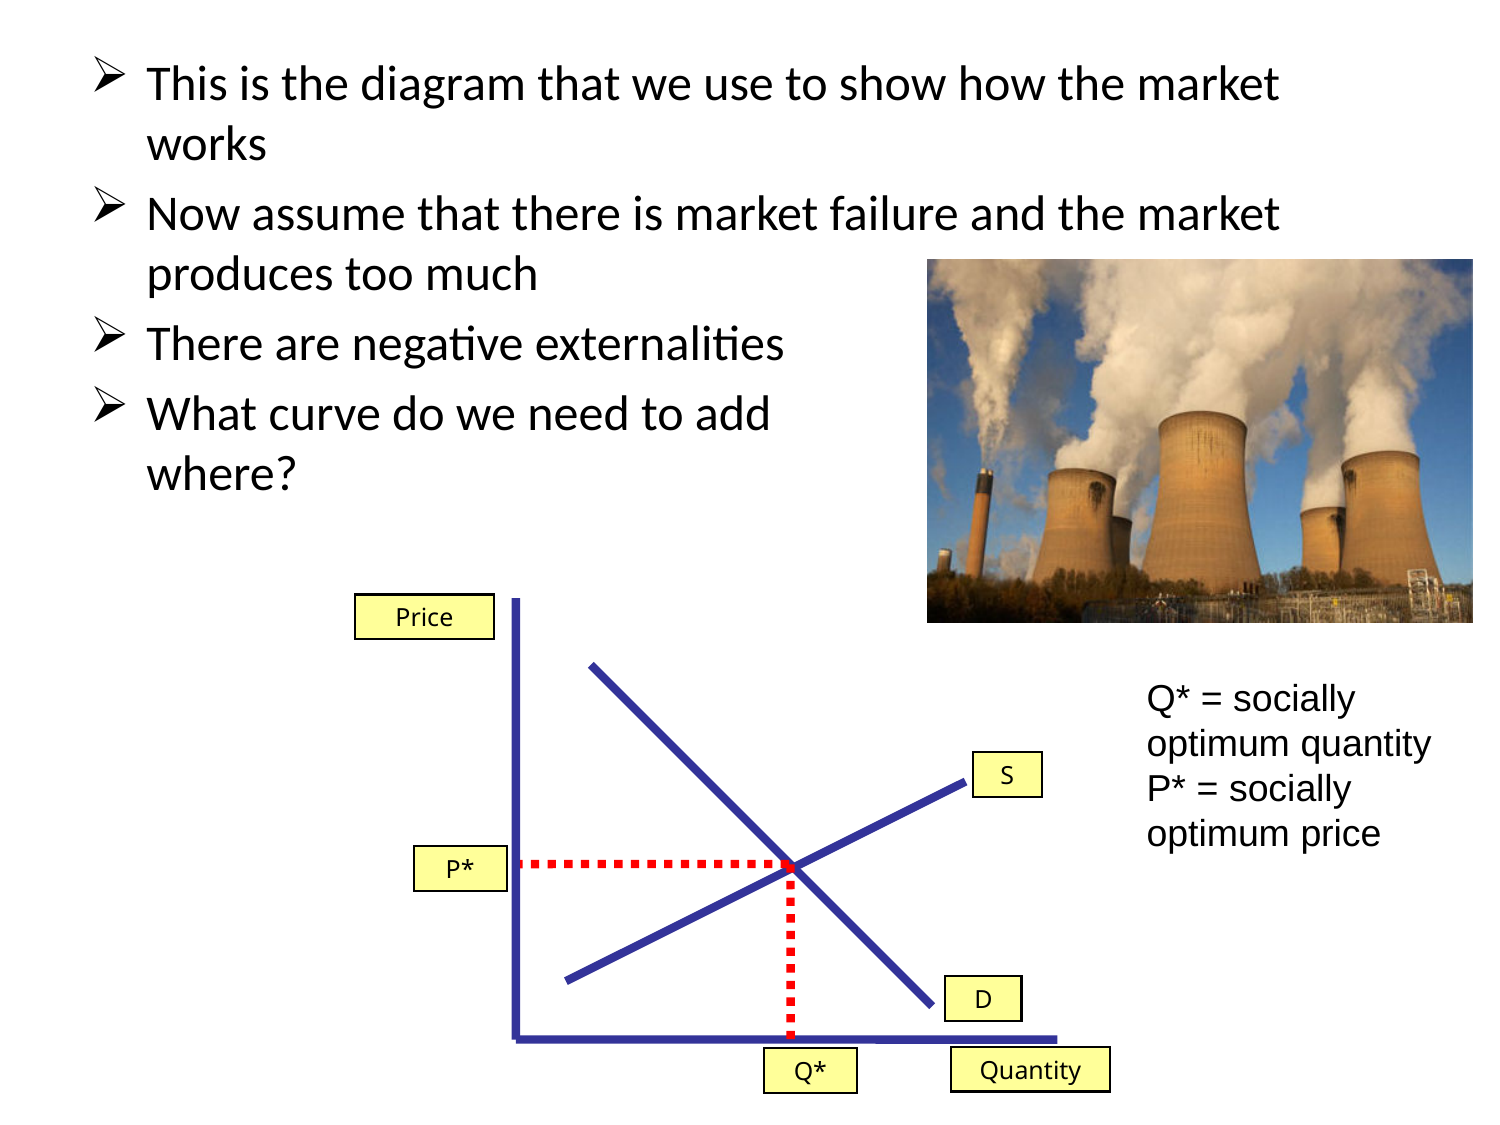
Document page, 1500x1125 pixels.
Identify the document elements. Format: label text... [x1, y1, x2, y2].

picture [926, 259, 1474, 623]
text_box P* [413, 846, 507, 891]
text_box Q* = socially optimum quantity P* = socially optimum price [1131, 667, 1475, 862]
text_box S [972, 752, 1042, 797]
list This is the diagram that we use to show how the market works Now assume that there is market failure and the market produces too much There are negative externalities What curve do we need to add and where? [75, 42, 1425, 1005]
text_box Price [354, 594, 495, 640]
text_box Quantity [950, 1046, 1111, 1092]
text_box D [945, 976, 1022, 1021]
text_box Q* [763, 1047, 858, 1093]
